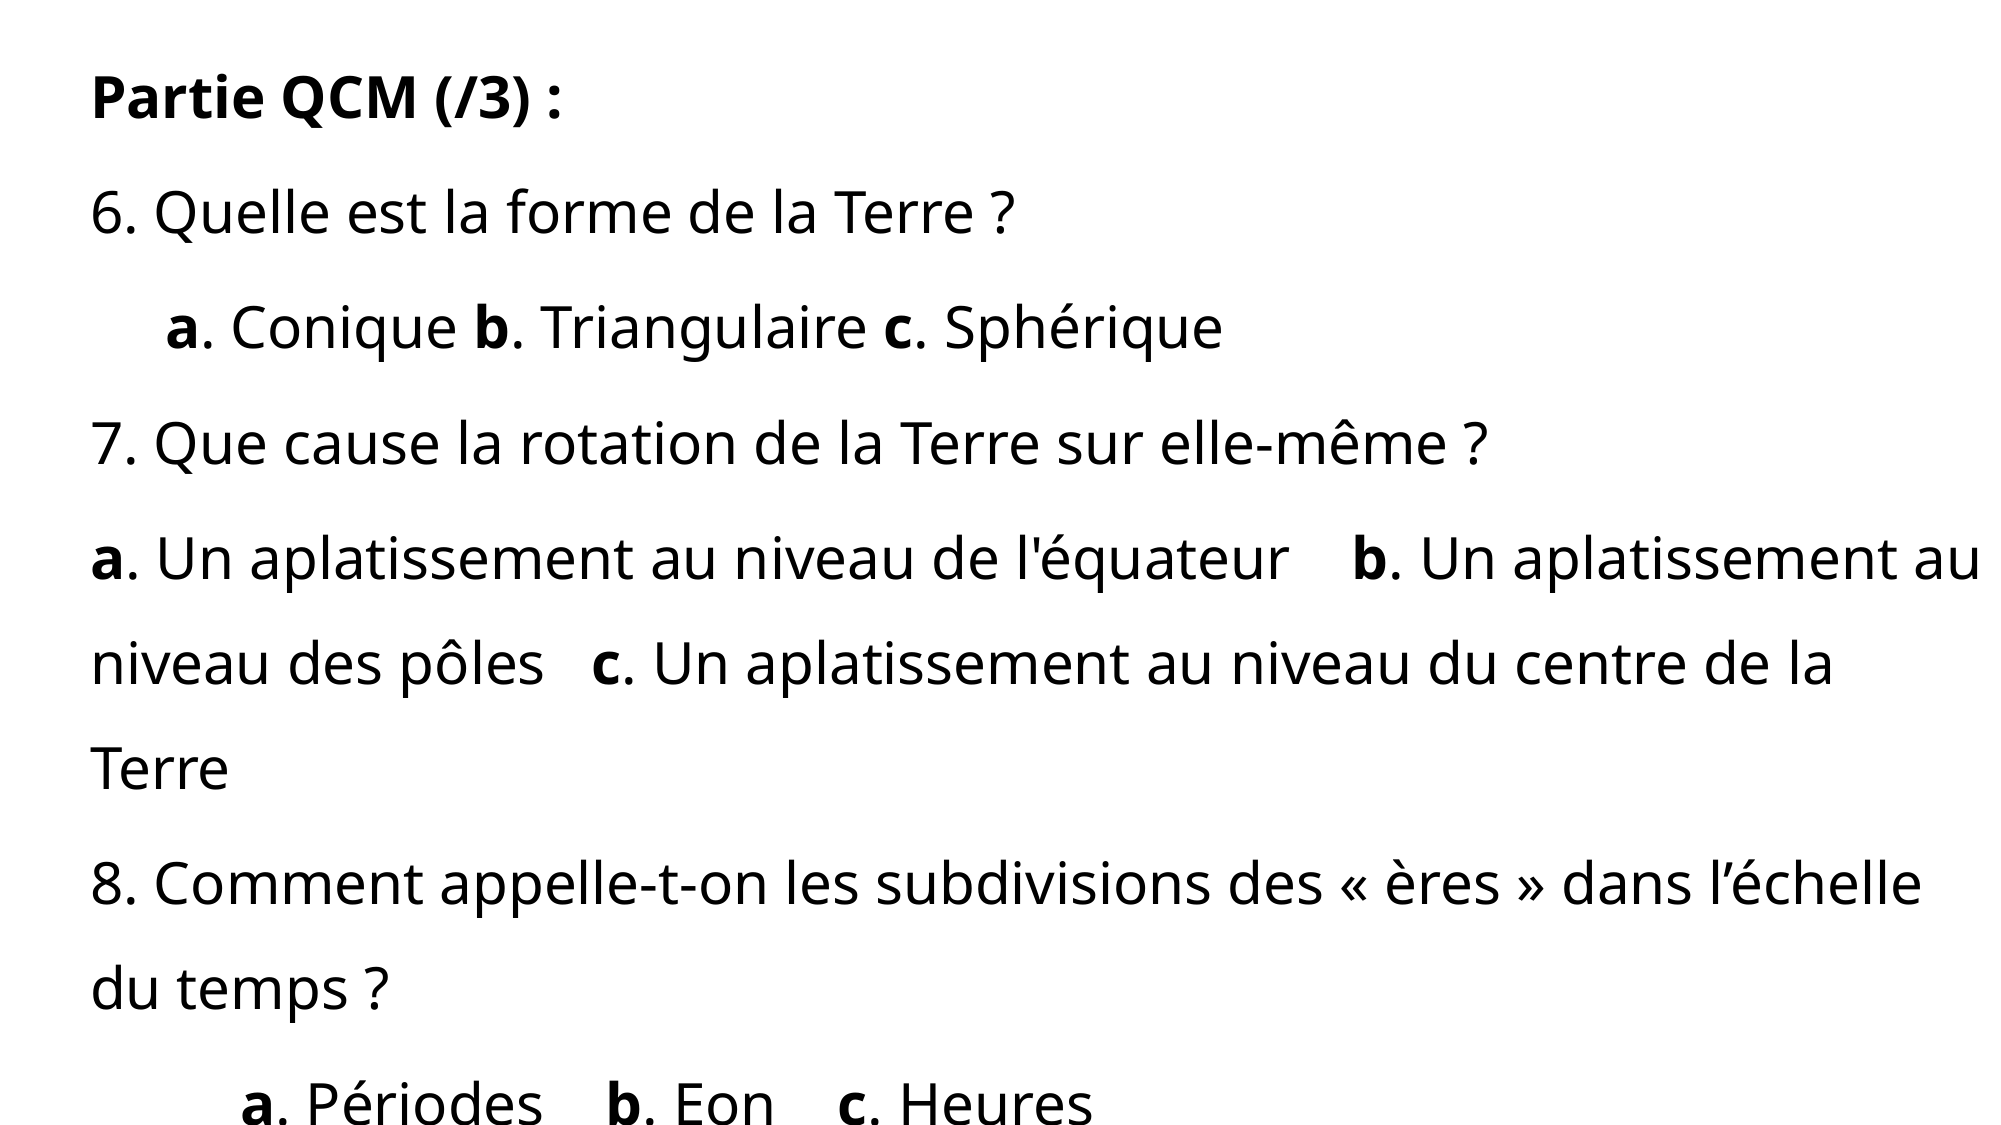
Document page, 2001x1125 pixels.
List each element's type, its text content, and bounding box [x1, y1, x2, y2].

list Partie QCM (/3) : 6. Quelle est la forme de la Terre ? a. Conique b. Triangulaire c. Sphérique 7. Que cause la rotation de la Terre sur elle-même ? a. Un aplatissement au niveau de l'équateur b. Un aplatissement au niveau des pôles c. Un aplatissement au niveau du centre de la Terre 8. Comment appelle-t-on les subdivisions des « ères » dans l’échelle du temps ? a. Périodes b. Eon c. Heures [0, 0, 2000, 896]
